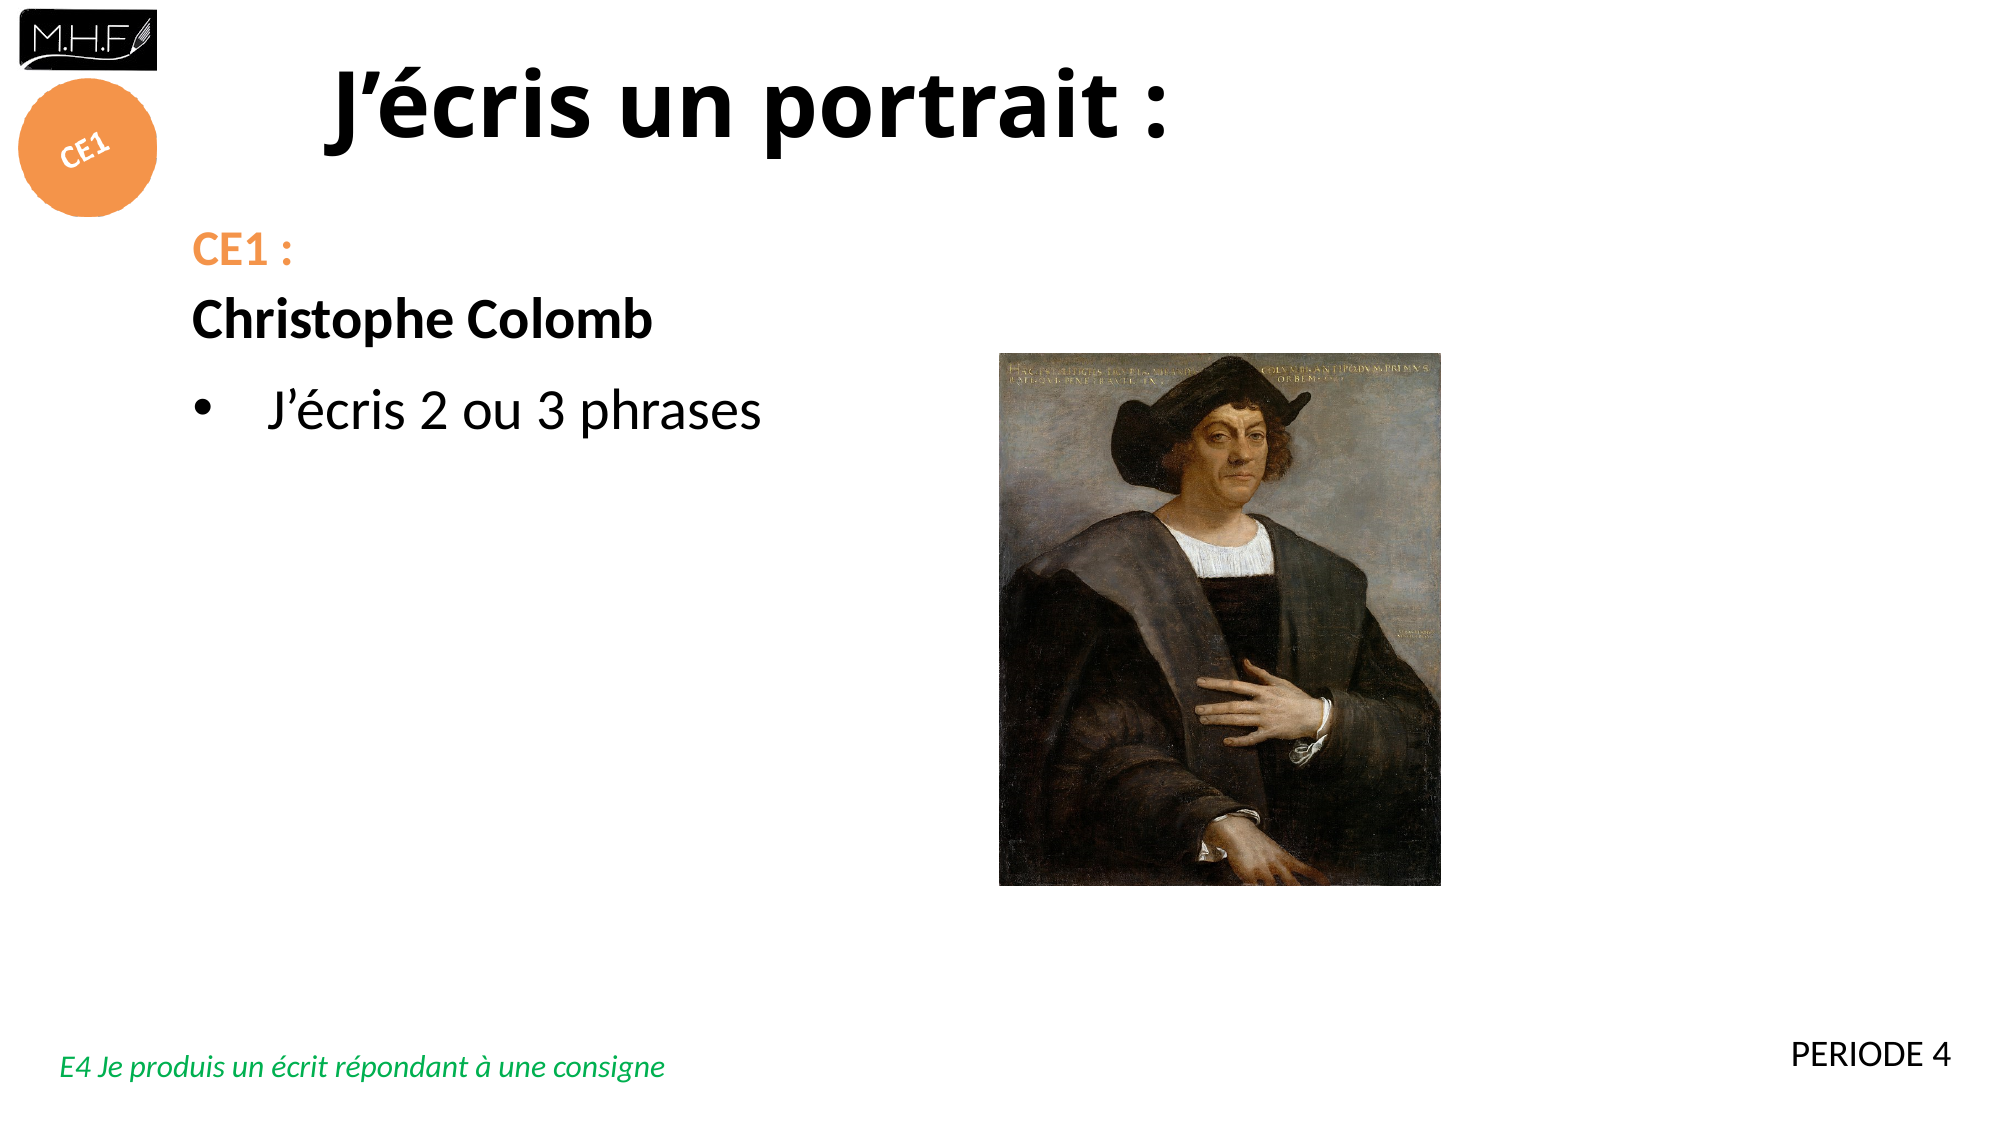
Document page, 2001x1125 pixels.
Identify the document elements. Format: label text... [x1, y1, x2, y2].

picture [999, 353, 1441, 886]
text_box E4 Je produis un écrit répondant à une consigne [44, 1038, 1346, 1092]
text_box CE1 : Christophe Colomb J’écris 2 ou 3 phrases [177, 207, 890, 603]
text_box PERIODE 4 [1362, 1021, 1967, 1082]
picture [18, 78, 157, 218]
title J’écris un portrait : [316, 0, 1863, 218]
picture [16, 7, 157, 74]
